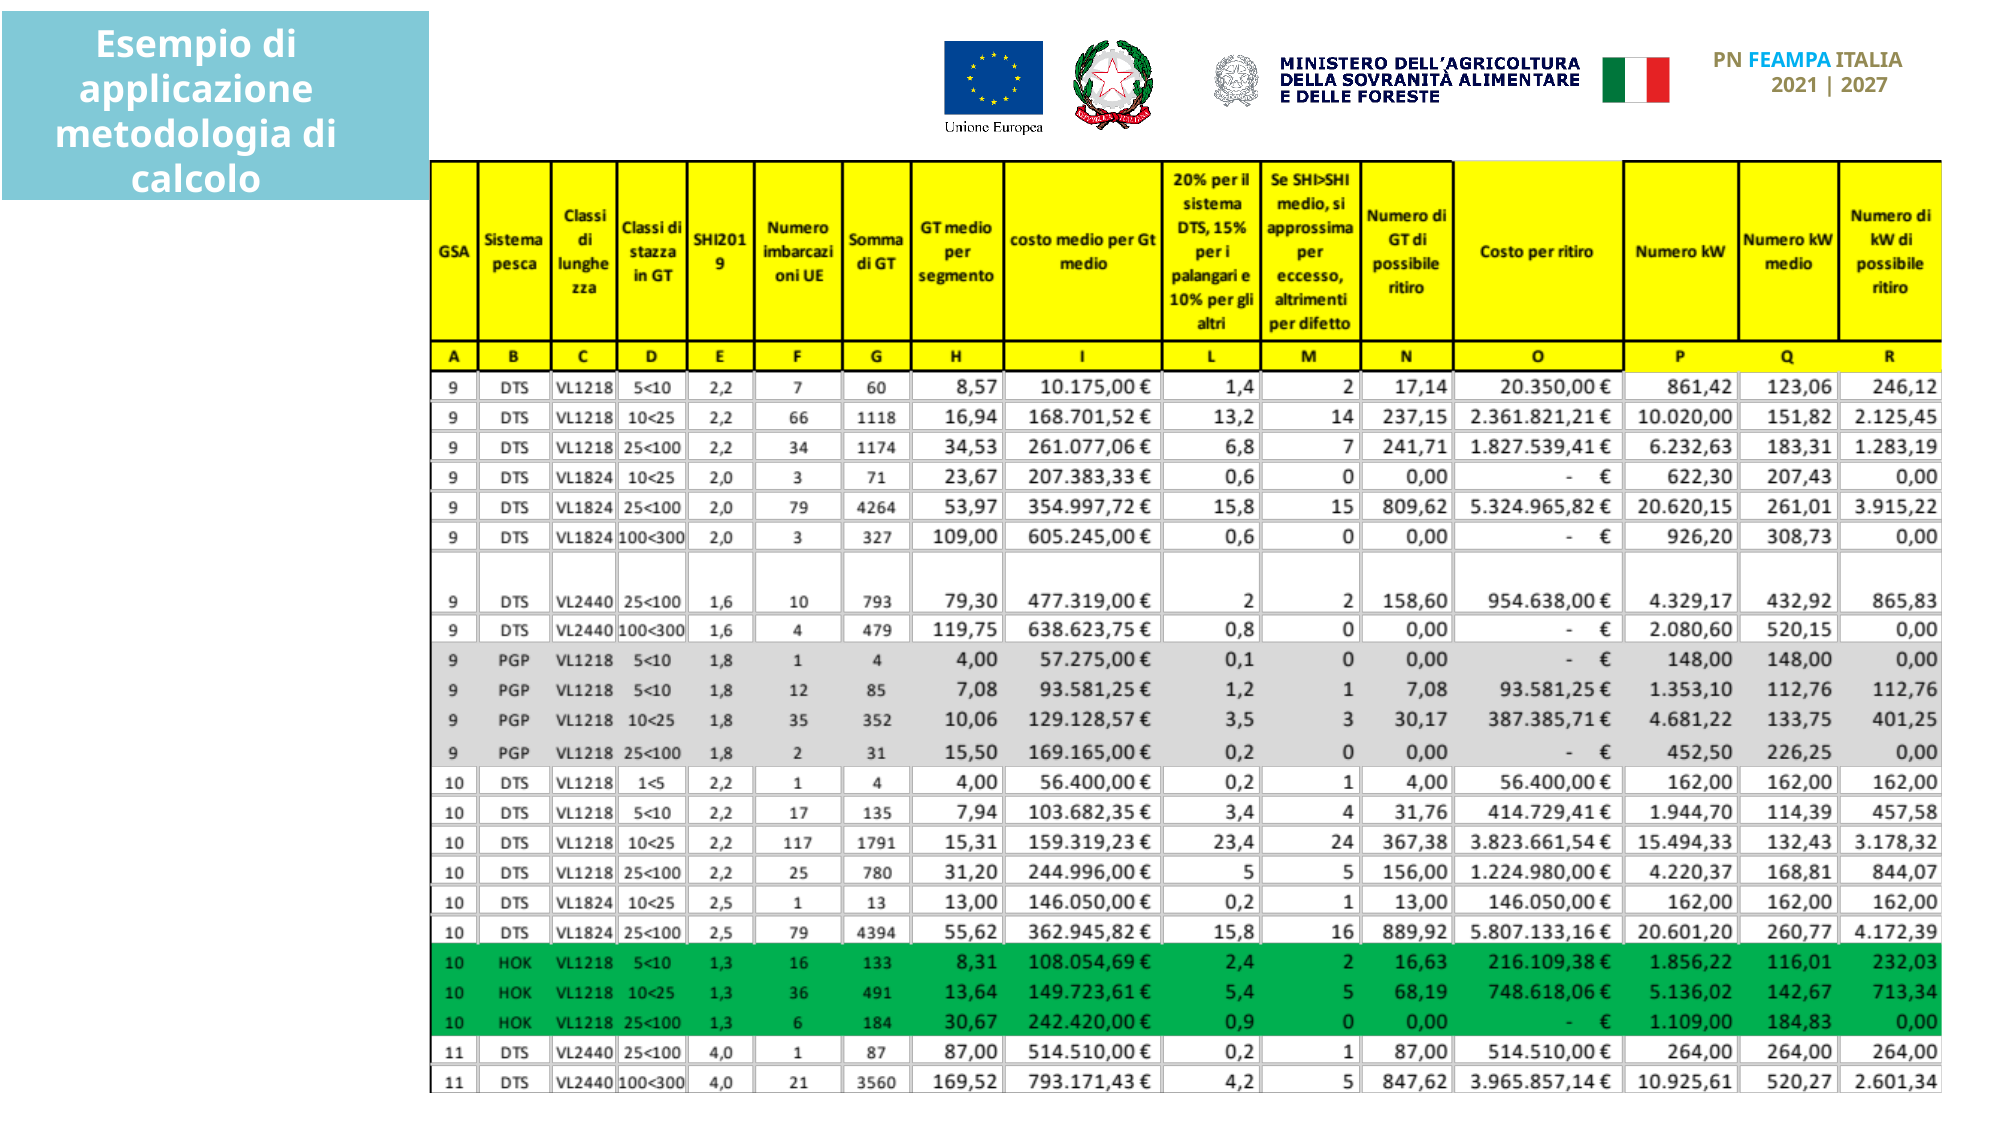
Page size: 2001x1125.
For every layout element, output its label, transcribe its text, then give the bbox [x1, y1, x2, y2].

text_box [429, 160, 1942, 1093]
text_box [2, 11, 429, 200]
picture [1065, 0, 1720, 160]
picture [933, 32, 1054, 143]
text_box Esempio di applicazione metodologia di calcolo [0, 12, 402, 208]
text_box PN FEAMPA ITALIA 2021 | 2027 [1720, 39, 1974, 130]
